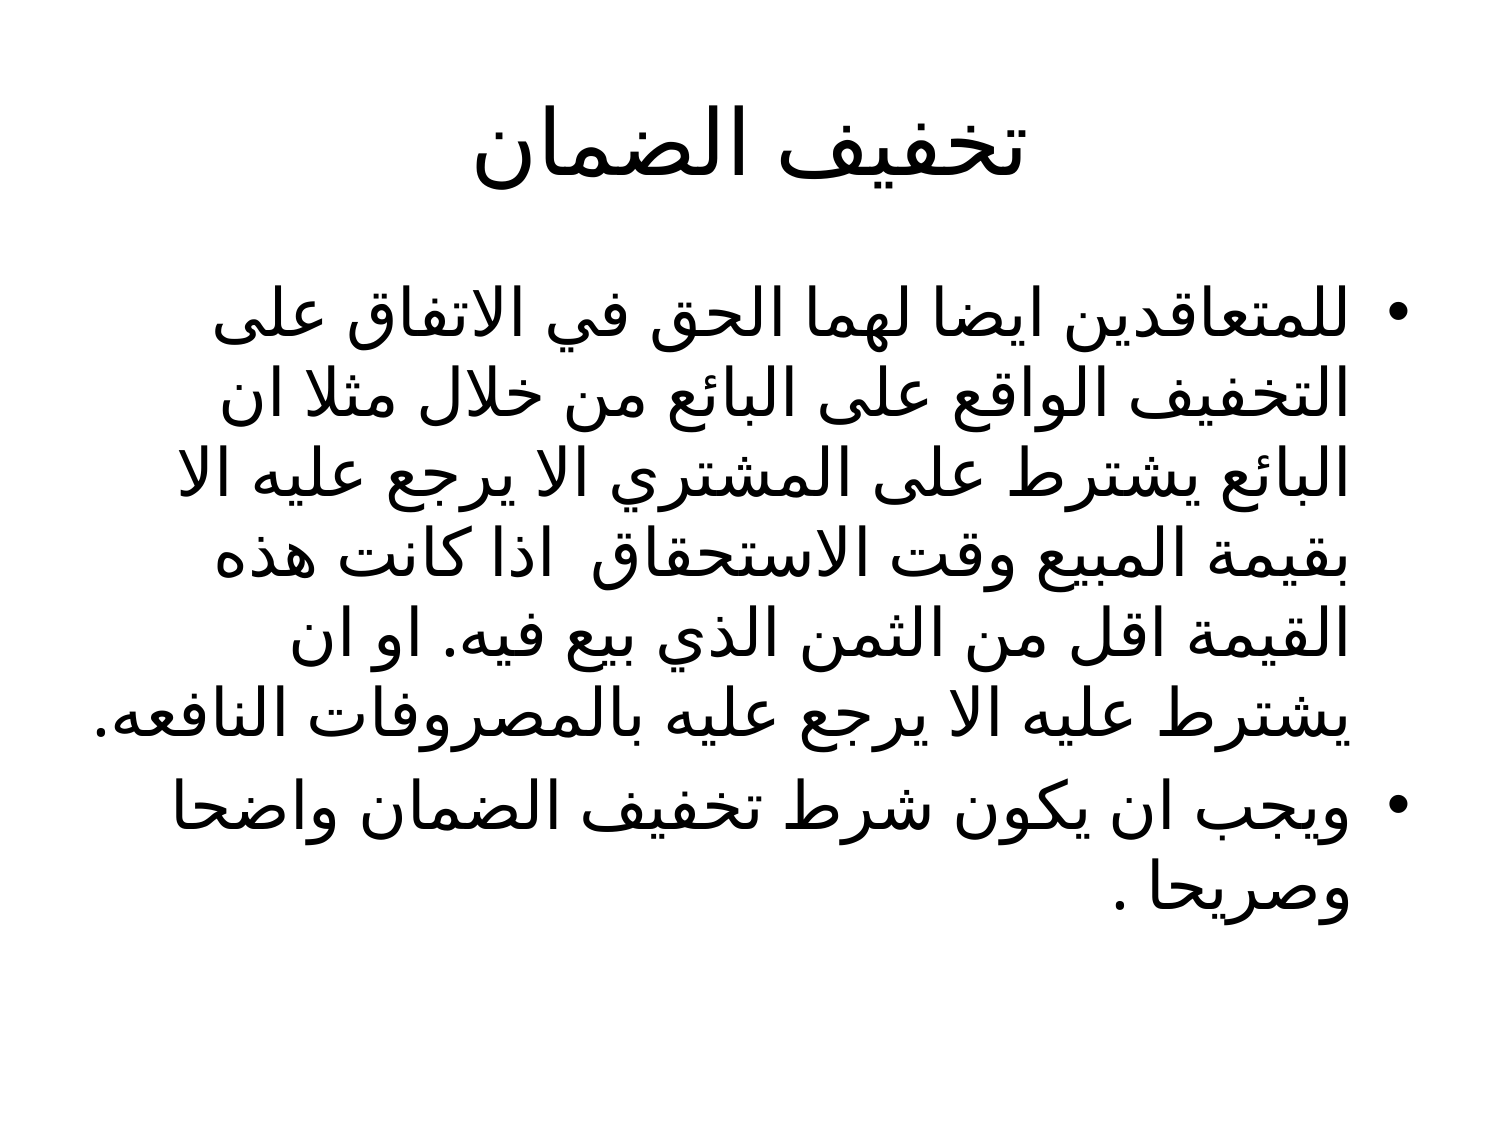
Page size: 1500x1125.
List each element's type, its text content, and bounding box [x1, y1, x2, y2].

list للمتعاقدين ايضا لهما الحق في الاتفاق على التخفيف الواقع على البائع من خلال مثلا ان البائع يشترط على المشتري الا يرجع عليه الا بقيمة المبيع وقت الاستحقاق اذا كانت هذه القيمة اقل من الثمن الذي بيع فيه. او ان يشترط عليه الا يرجع عليه بالمصروفات النافعه. ويجب ان يكون شرط تخفيف الضمان واضحا وصريحا . [75, 262, 1425, 1005]
title تخفيف الضمان [75, 45, 1425, 233]
